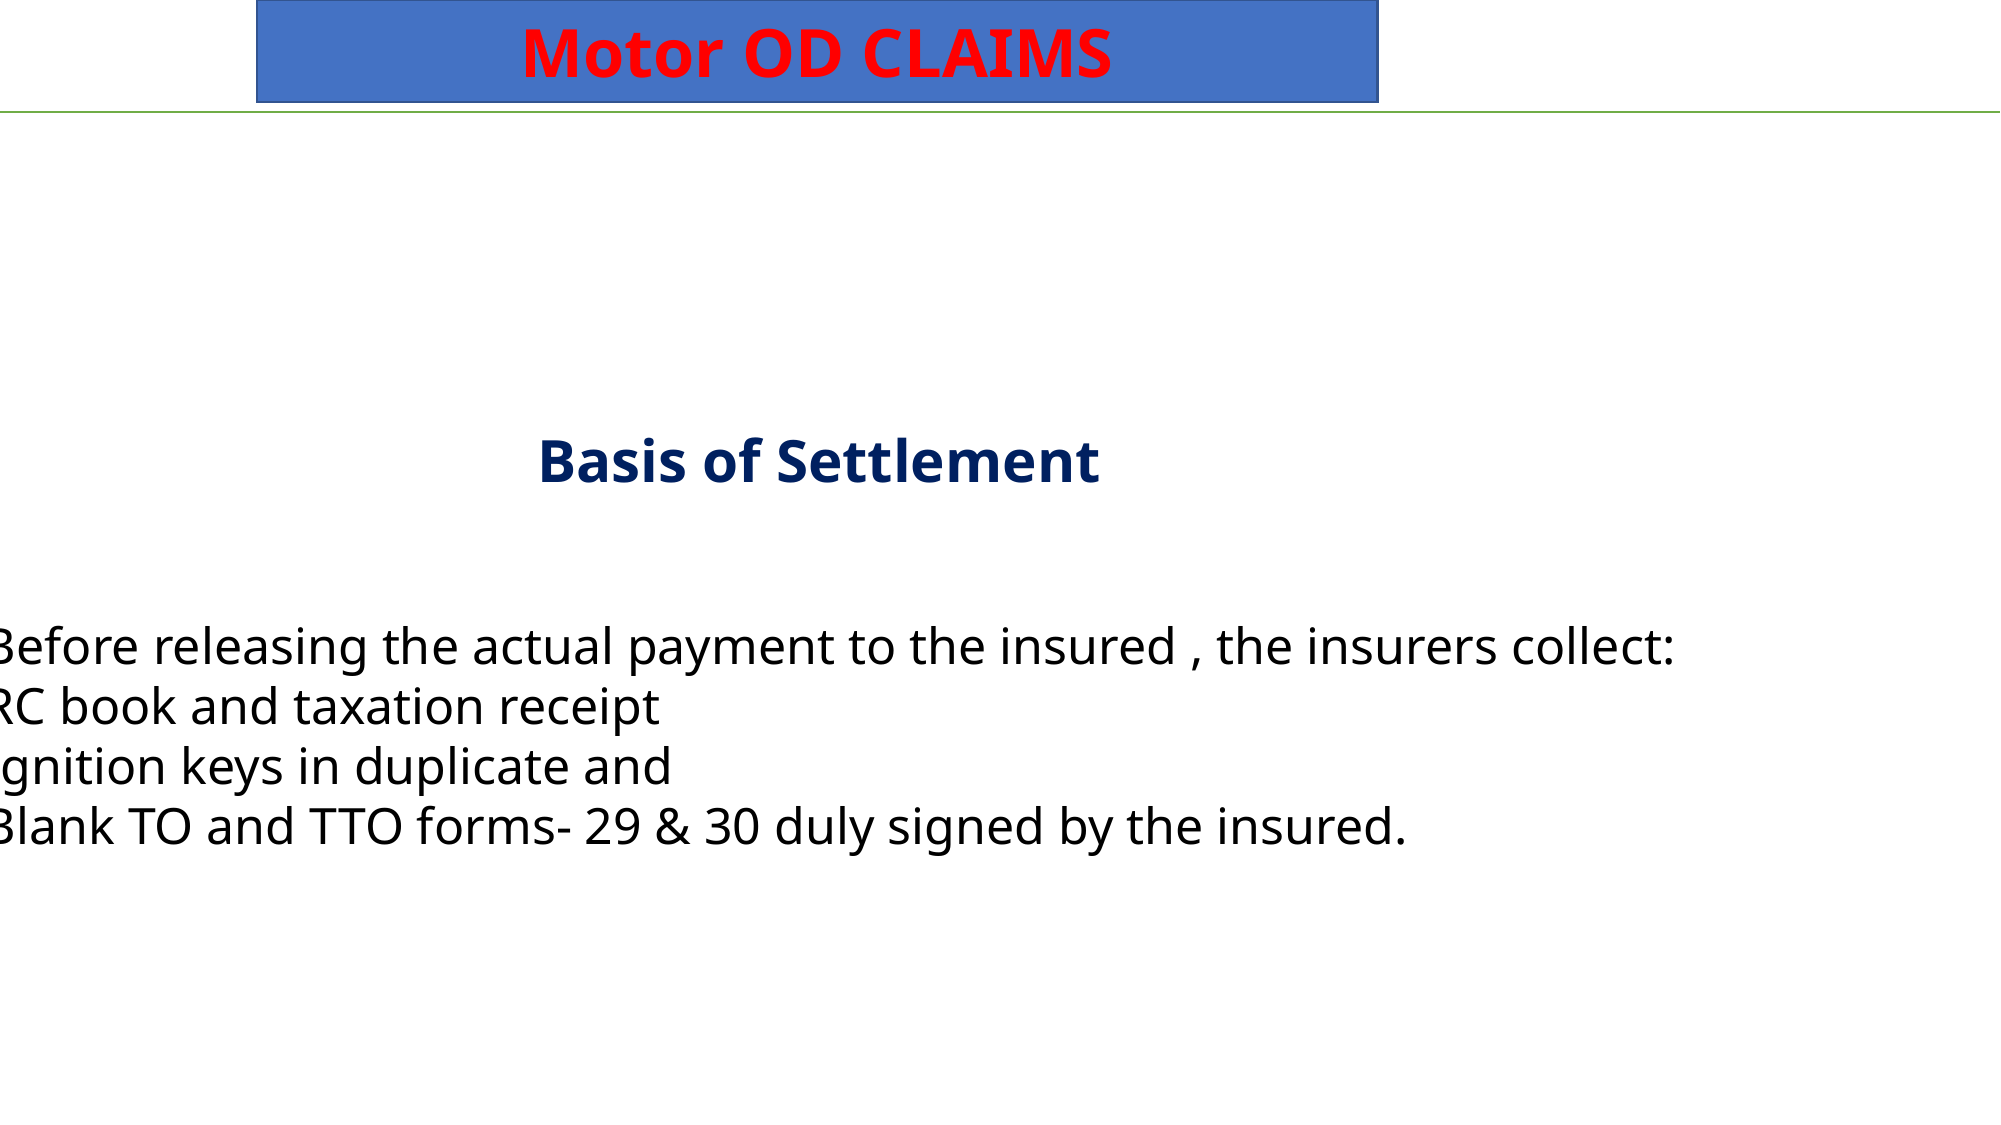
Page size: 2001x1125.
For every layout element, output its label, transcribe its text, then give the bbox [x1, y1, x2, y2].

text_box Motor OD CLAIMS [256, 0, 1379, 103]
text_box Basis of Settlement Before releasing the actual payment to the insured , the insurers collect: RC book and taxation receipt Ignition keys in duplicate and Blank TO and TTO forms- 29 & 30 duly signed by the insured. [0, 111, 2000, 1125]
text_box [0, 0, 2000, 111]
